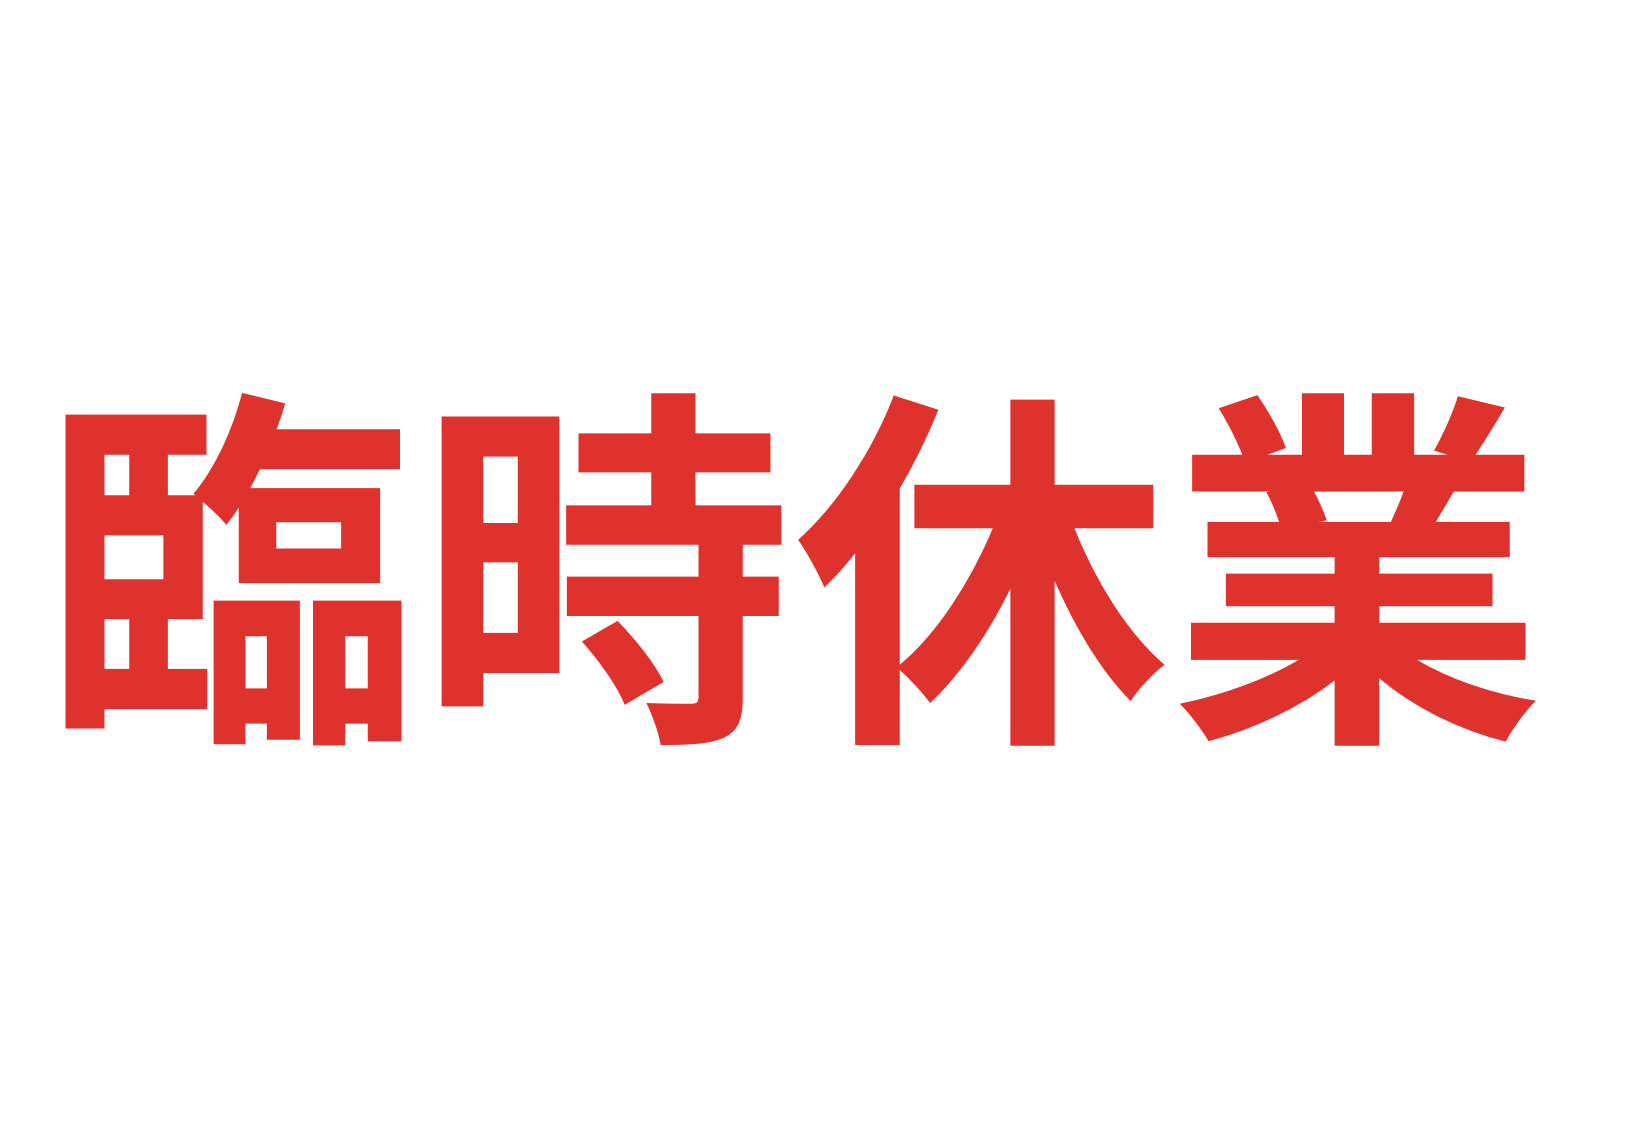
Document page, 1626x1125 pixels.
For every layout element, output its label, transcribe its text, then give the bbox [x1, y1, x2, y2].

text_box 臨時休業 [21, 330, 1569, 796]
